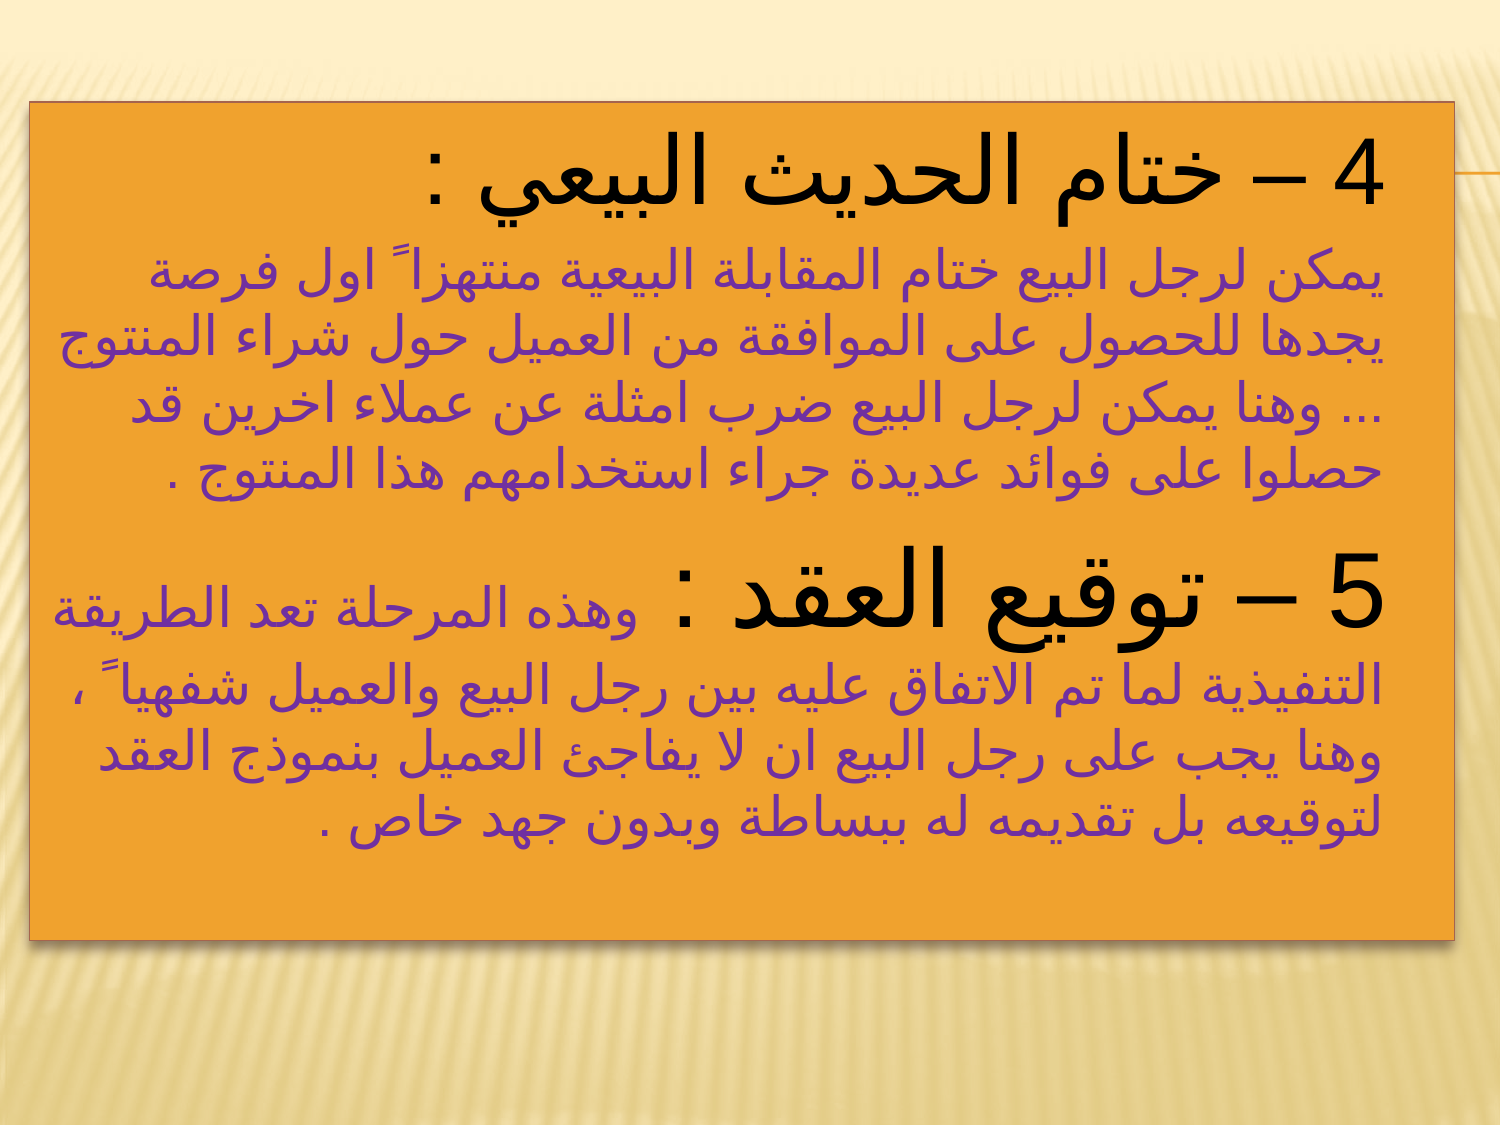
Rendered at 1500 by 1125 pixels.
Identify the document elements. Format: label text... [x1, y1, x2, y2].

list 4 – ختام الحديث البيعي : يمكن لرجل البيع ختام المقابلة البيعية منتهزا ً اول فرصة يجدها للحصول على الموافقة من العميل حول شراء المنتوج ... وهنا يمكن لرجل البيع ضرب امثلة عن عملاء اخرين قد حصلوا على فوائد عديدة جراء استخدامهم هذا المنتوج . 5 – توقيع العقد : وهذه المرحلة تعد الطريقة التنفيذية لما تم الاتفاق عليه بين رجل البيع والعميل شفهيا ً ، وهنا يجب على رجل البيع ان لا يفاجئ العميل بنموذج العقد لتوقيعه بل تقديمه له ببساطة وبدون جهد خاص . [29, 101, 1455, 941]
